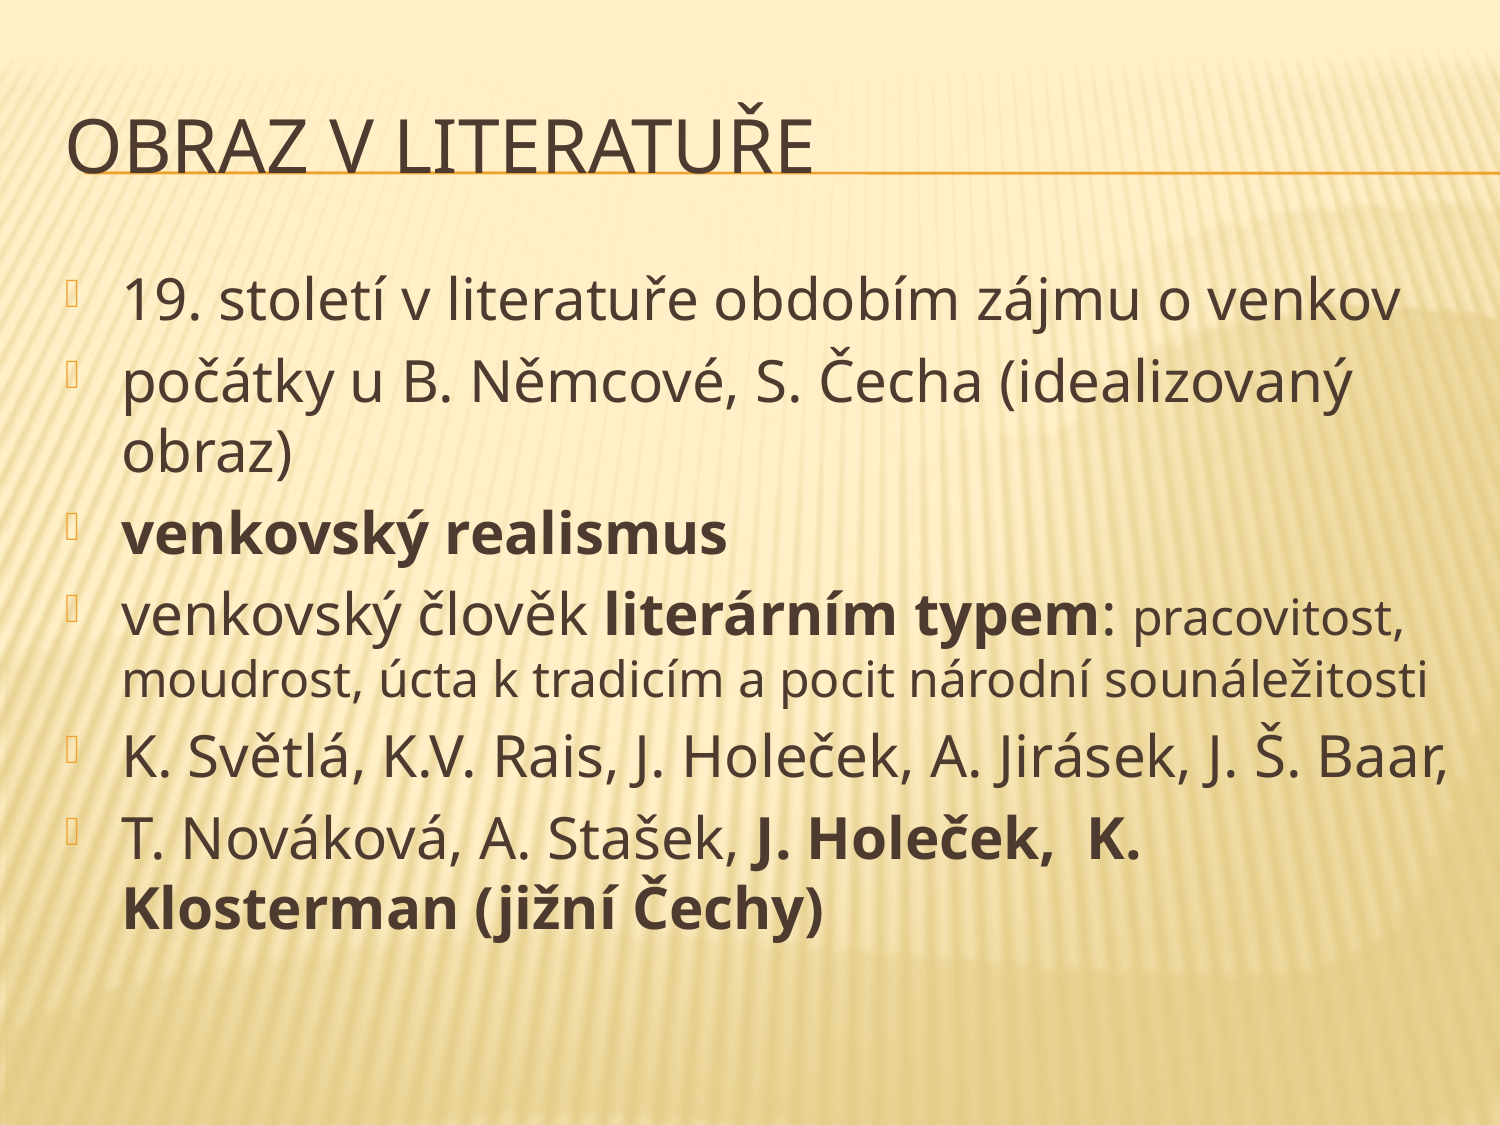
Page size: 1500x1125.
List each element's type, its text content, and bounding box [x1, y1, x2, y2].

title Obraz v literatuře [50, 75, 1475, 213]
list 19. století v literatuře obdobím zájmu o venkov počátky u B. Němcové, S. Čecha (idealizovaný obraz) venkovský realismus venkovský člověk literárním typem: pracovitost, moudrost, úcta k tradicím a pocit národní sounáležitosti K. Světlá, K.V. Rais, J. Holeček, A. Jirásek, J. Š. Baar, T. Nováková, A. Stašek, J. Holeček, K. Klosterman (jižní Čechy) [49, 254, 1476, 998]
